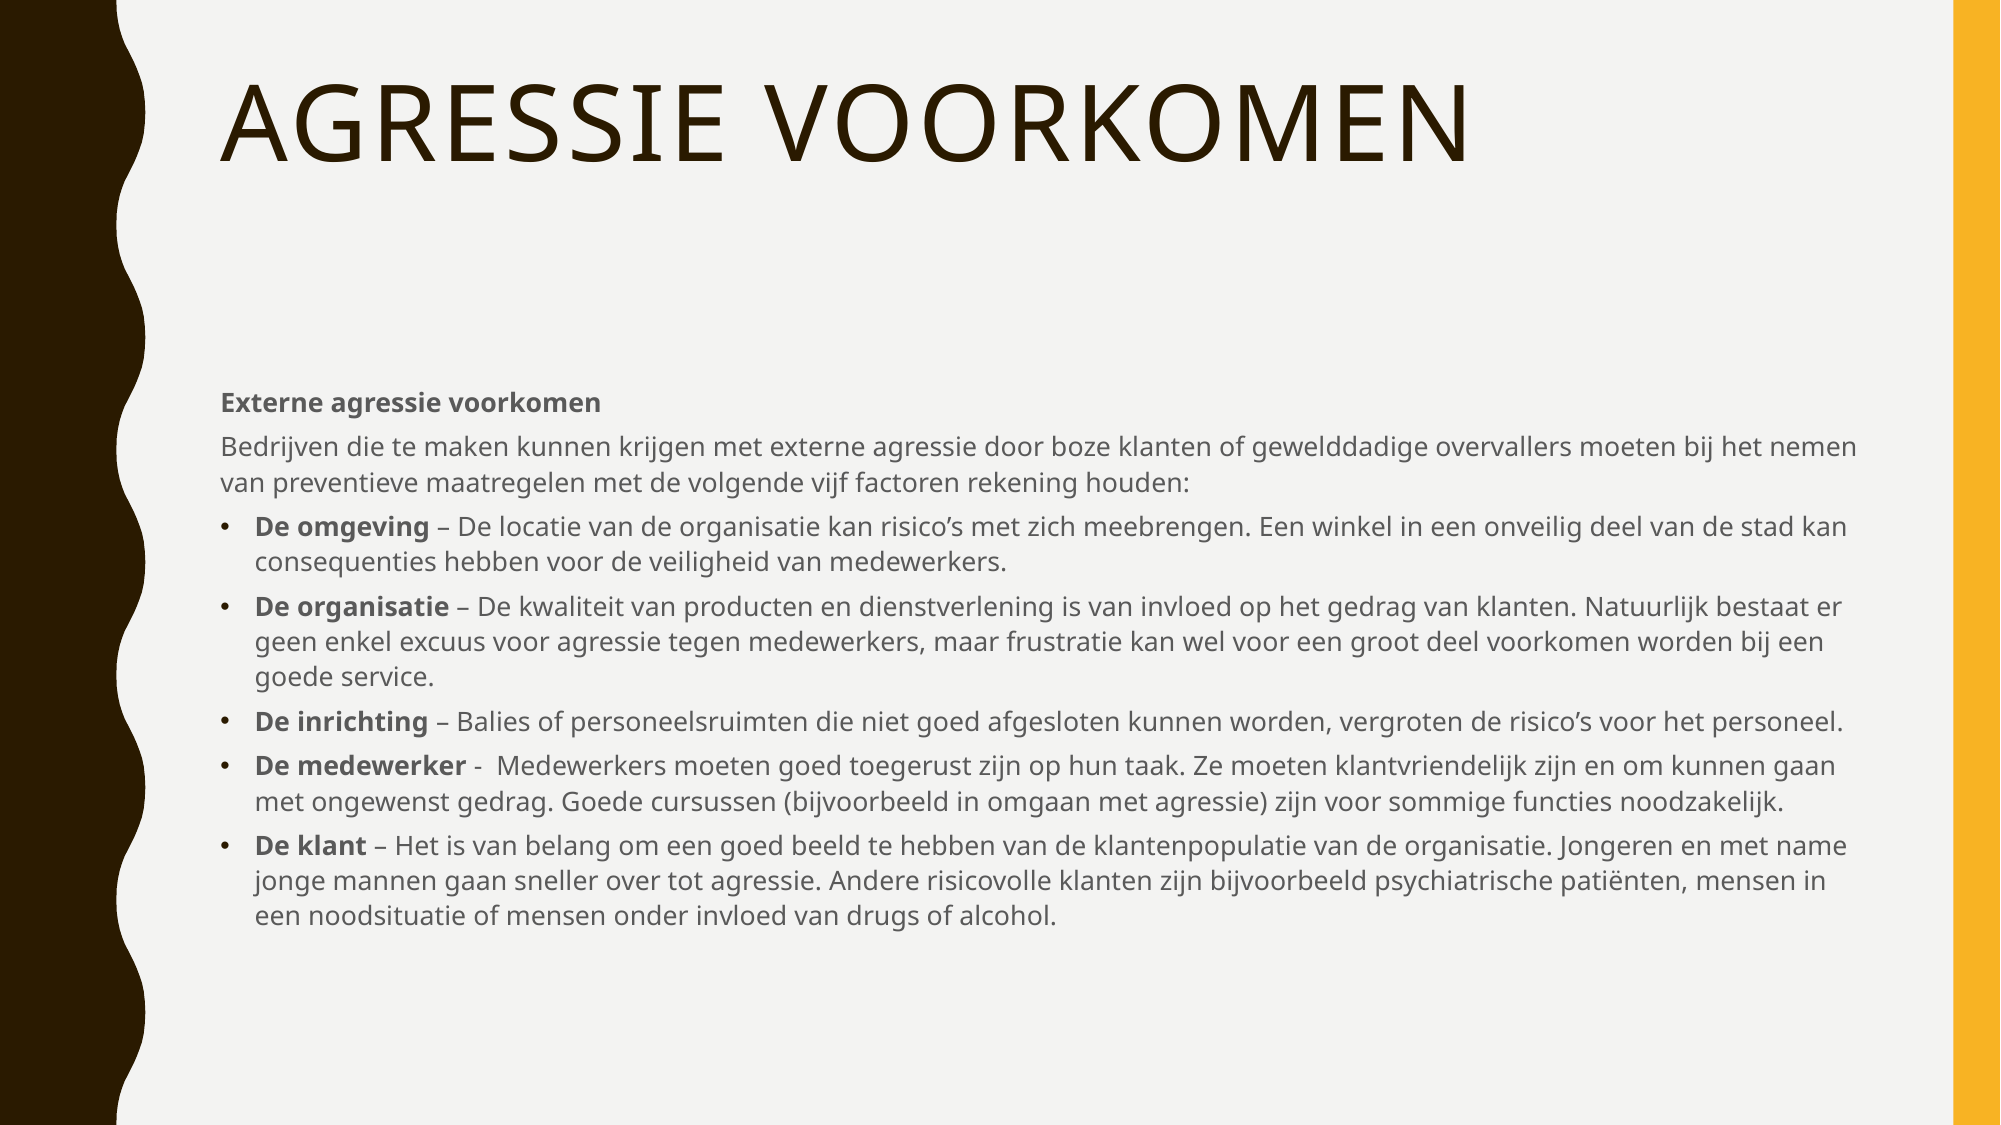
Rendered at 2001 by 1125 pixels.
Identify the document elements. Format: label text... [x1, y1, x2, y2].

list Externe agressie voorkomen Bedrijven die te maken kunnen krijgen met externe agressie door boze klanten of gewelddadige overvallers moeten bij het nemen van preventieve maatregelen met de volgende vijf factoren rekening houden: De omgeving – De locatie van de organisatie kan risico’s met zich meebrengen. Een winkel in een onveilig deel van de stad kan consequenties hebben voor de veiligheid van medewerkers. De organisatie – De kwaliteit van producten en dienstverlening is van invloed op het gedrag van klanten. Natuurlijk bestaat er geen enkel excuus voor agressie tegen medewerkers, maar frustratie kan wel voor een groot deel voorkomen worden bij een goede service. De inrichting – Balies of personeelsruimten die niet goed afgesloten kunnen worden, vergroten de risico’s voor het personeel. De medewerker - Medewerkers moeten goed toegerust zijn op hun taak. Ze moeten klantvriendelijk zijn en om kunnen gaan met ongewenst gedrag. Goede cursussen (bijvoorbeeld in omgaan met agressie) zijn voor sommige functies noodzakelijk. De klant – Het is van belang om een goed beeld te hebben van de klantenpopulatie van de organisatie. Jongeren en met name jonge mannen gaan sneller over tot agressie. Andere risicovolle klanten zijn bijvoorbeeld psychiatrische patiënten, mensen in een noodsituatie of mensen onder invloed van drugs of alcohol. [205, 375, 1875, 965]
title Agressie voorkomen [205, 62, 1875, 308]
